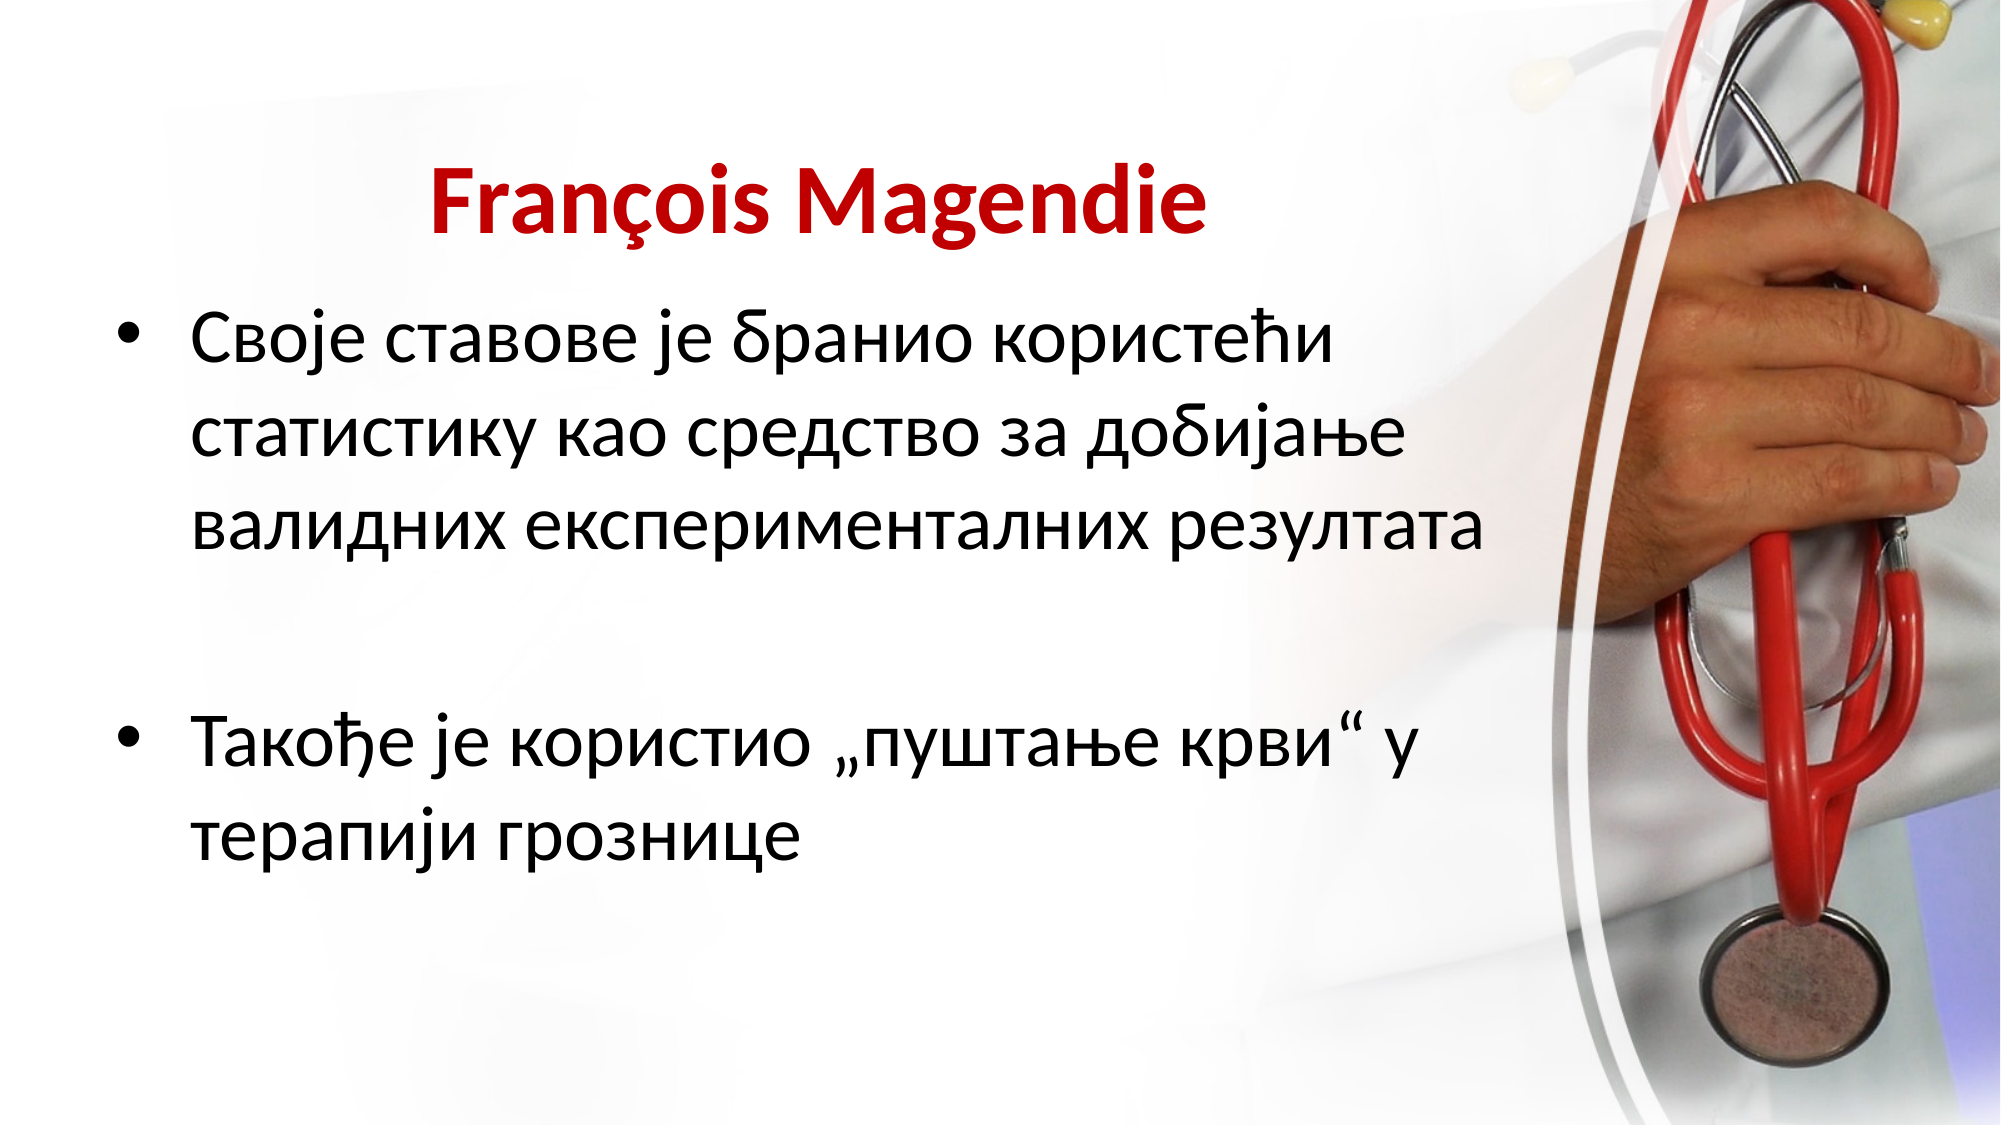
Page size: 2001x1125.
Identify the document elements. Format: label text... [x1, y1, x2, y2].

title François Magendie [99, 110, 1540, 278]
picture [0, 0, 2001, 1125]
list Своје ставове је бранио користећи статистику као средство за добијање валидних експерименталних резултата Такође је користио „пуштање крви“ у терапији грознице [100, 277, 1537, 1068]
